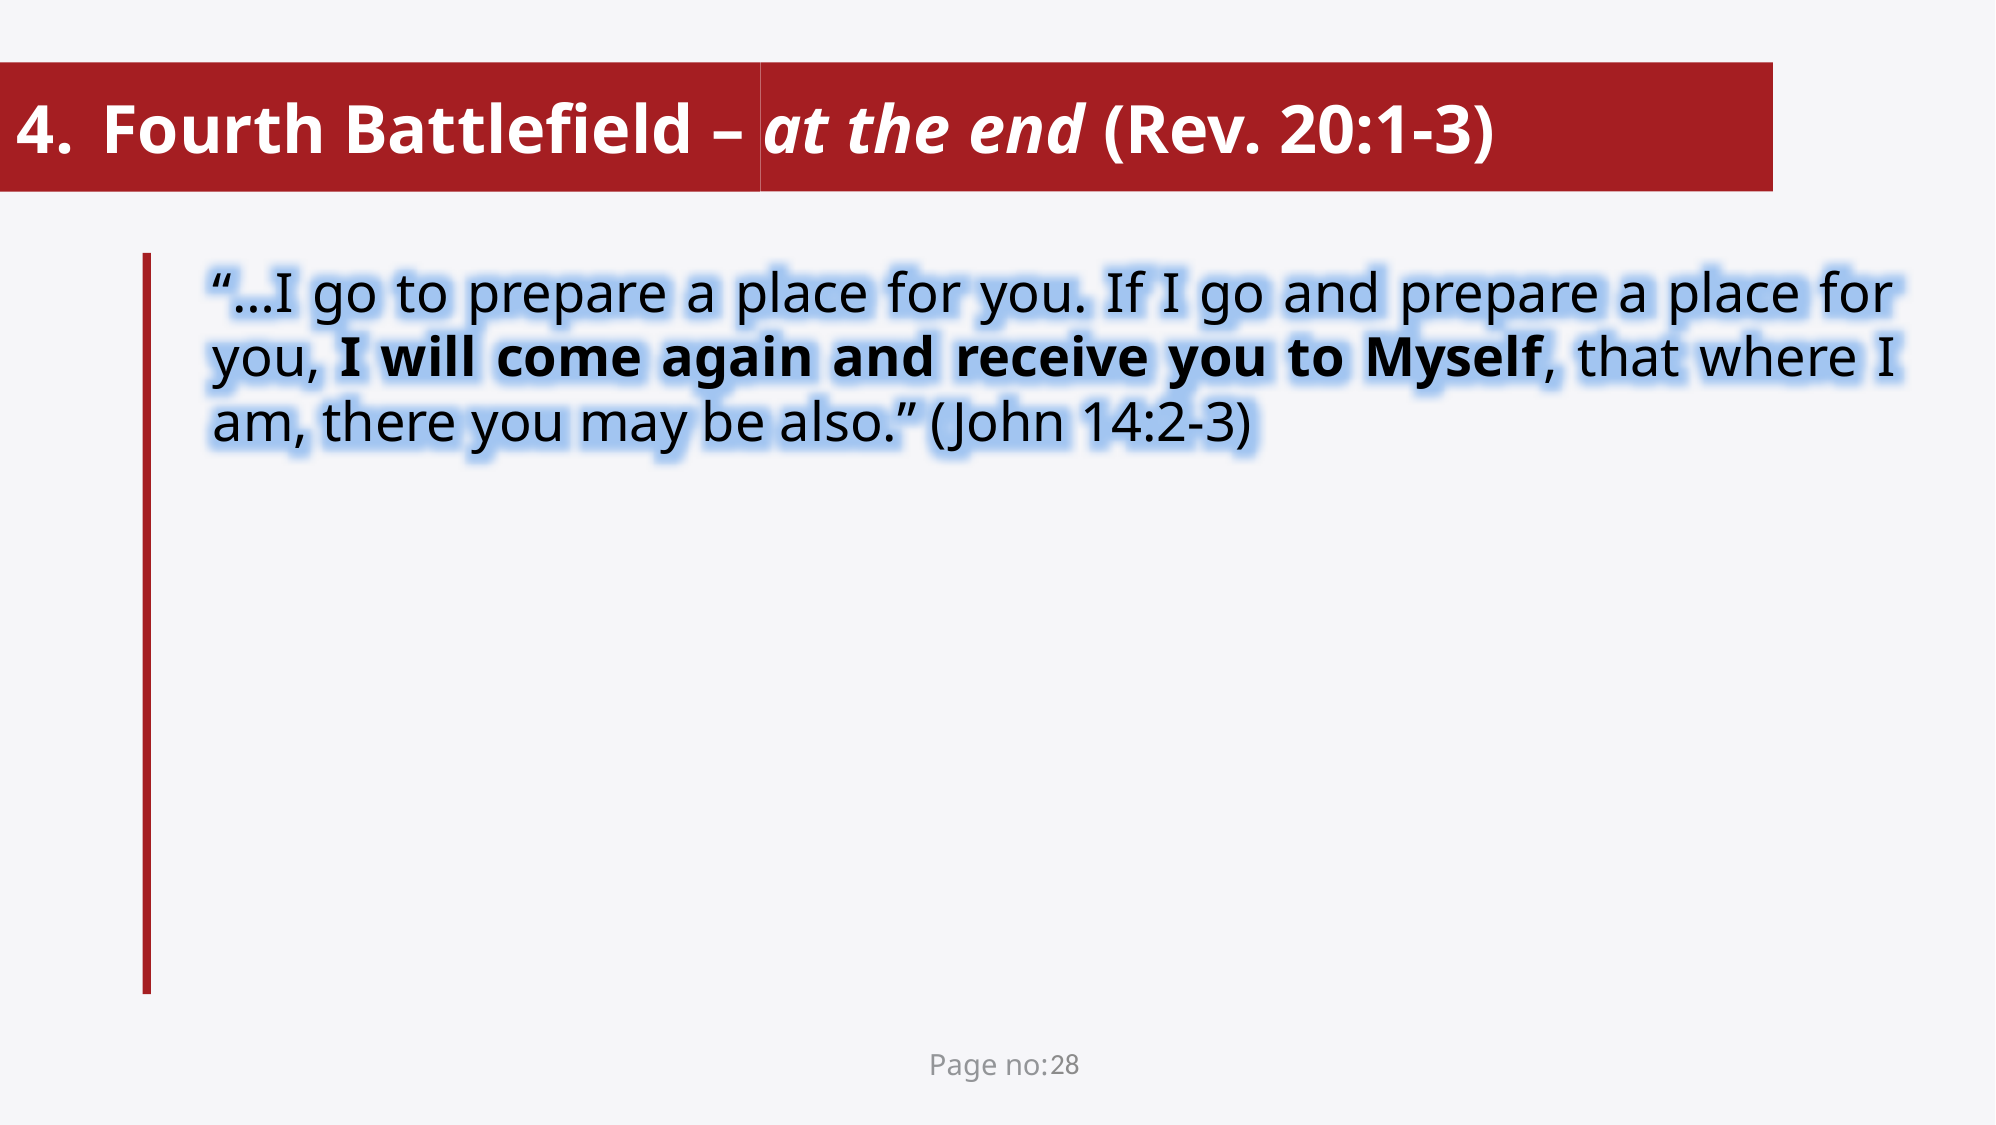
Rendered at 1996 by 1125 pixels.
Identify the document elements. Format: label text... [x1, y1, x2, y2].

text_box “…I go to prepare a place for you. If I go and prepare a place for you, I will come again and receive you to Myself, that where I am, there you may be also.” (John 14:2-3) [198, 250, 1911, 461]
text_box [758, 60, 1775, 89]
text_box Fourth Battlefield – at the end (Rev. 20:1-3) [20, 89, 1783, 166]
text_box [758, 166, 1775, 193]
